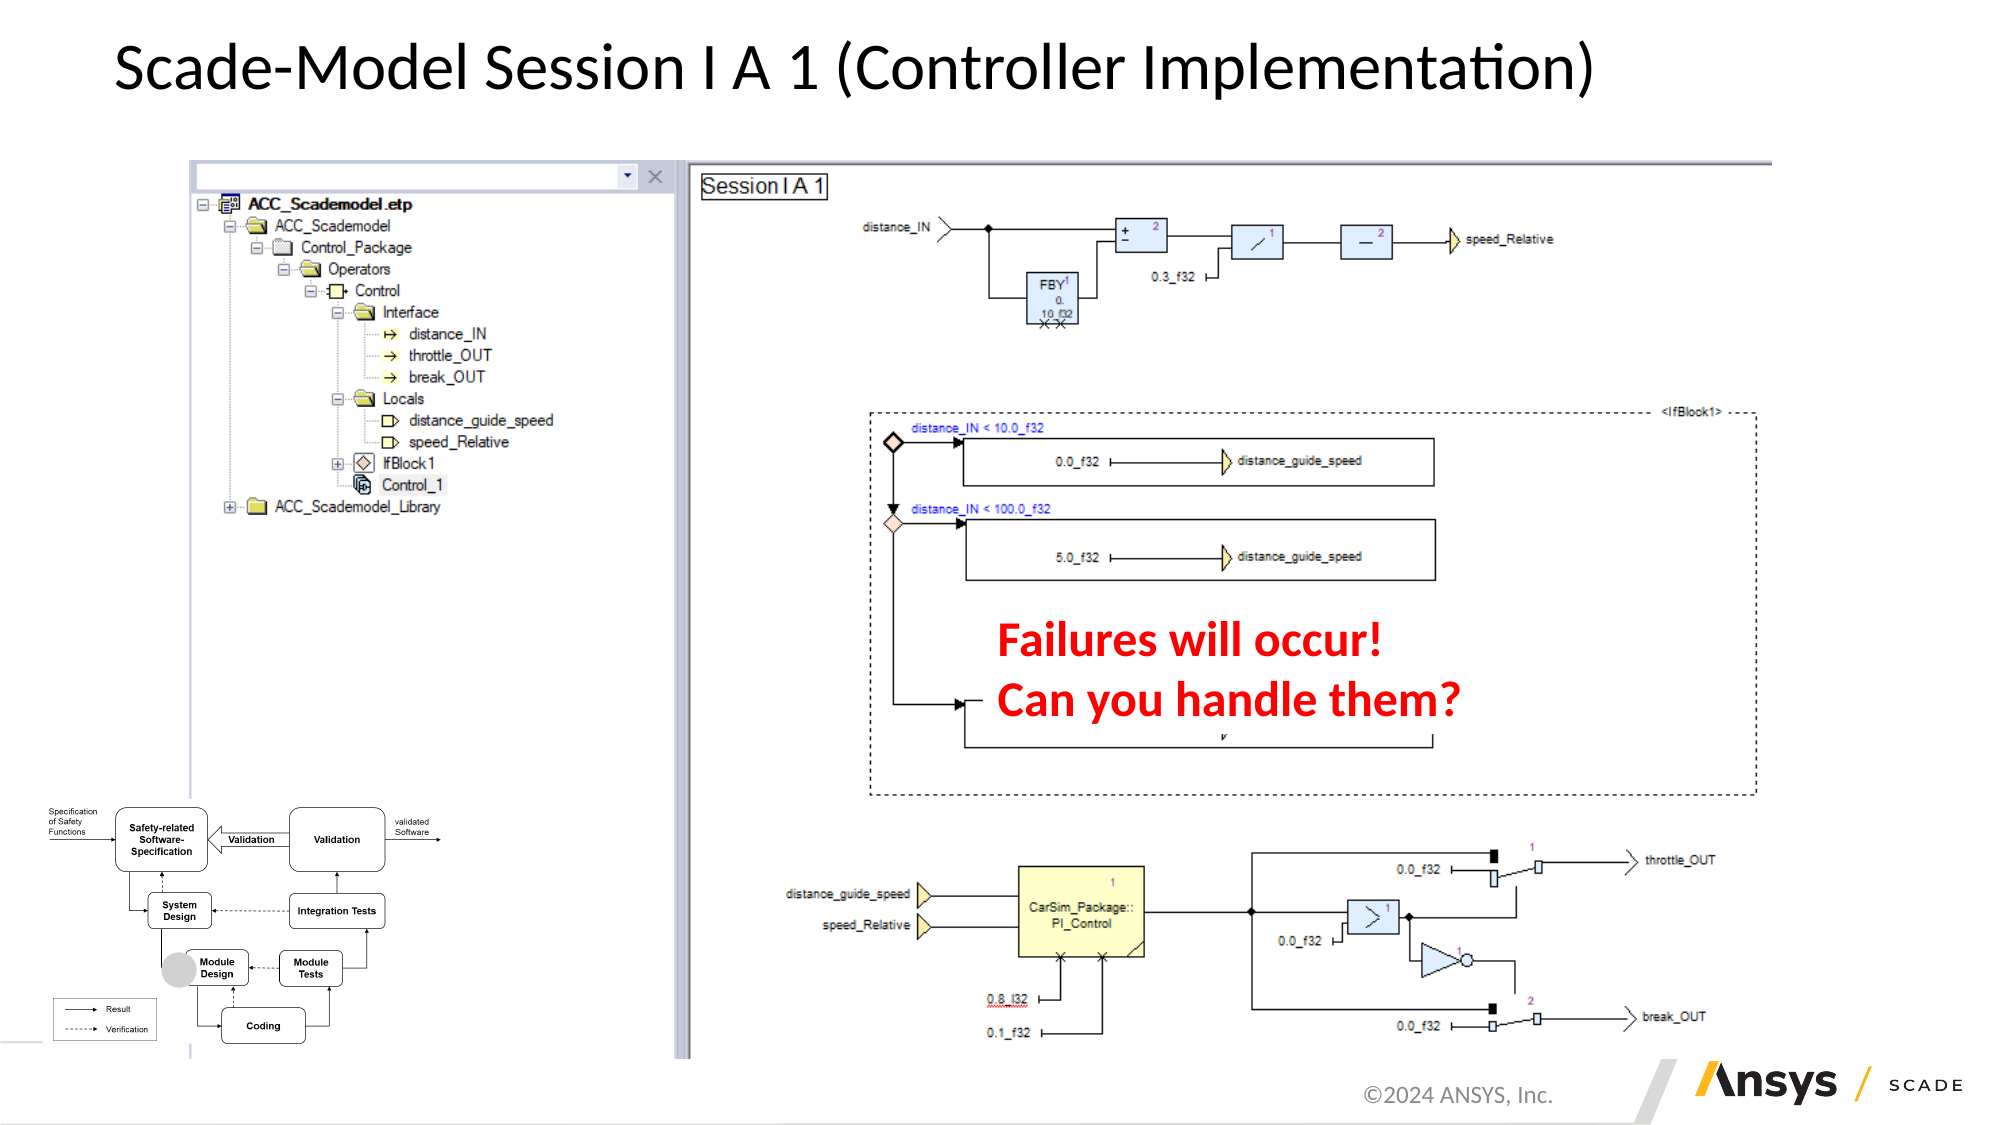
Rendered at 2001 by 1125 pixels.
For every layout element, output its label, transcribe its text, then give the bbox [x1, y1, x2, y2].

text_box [43, 798, 445, 1045]
picture [0, 0, 2000, 1125]
title Scade-Model Session I A 1 (Controller Implementation) [99, 24, 1900, 164]
